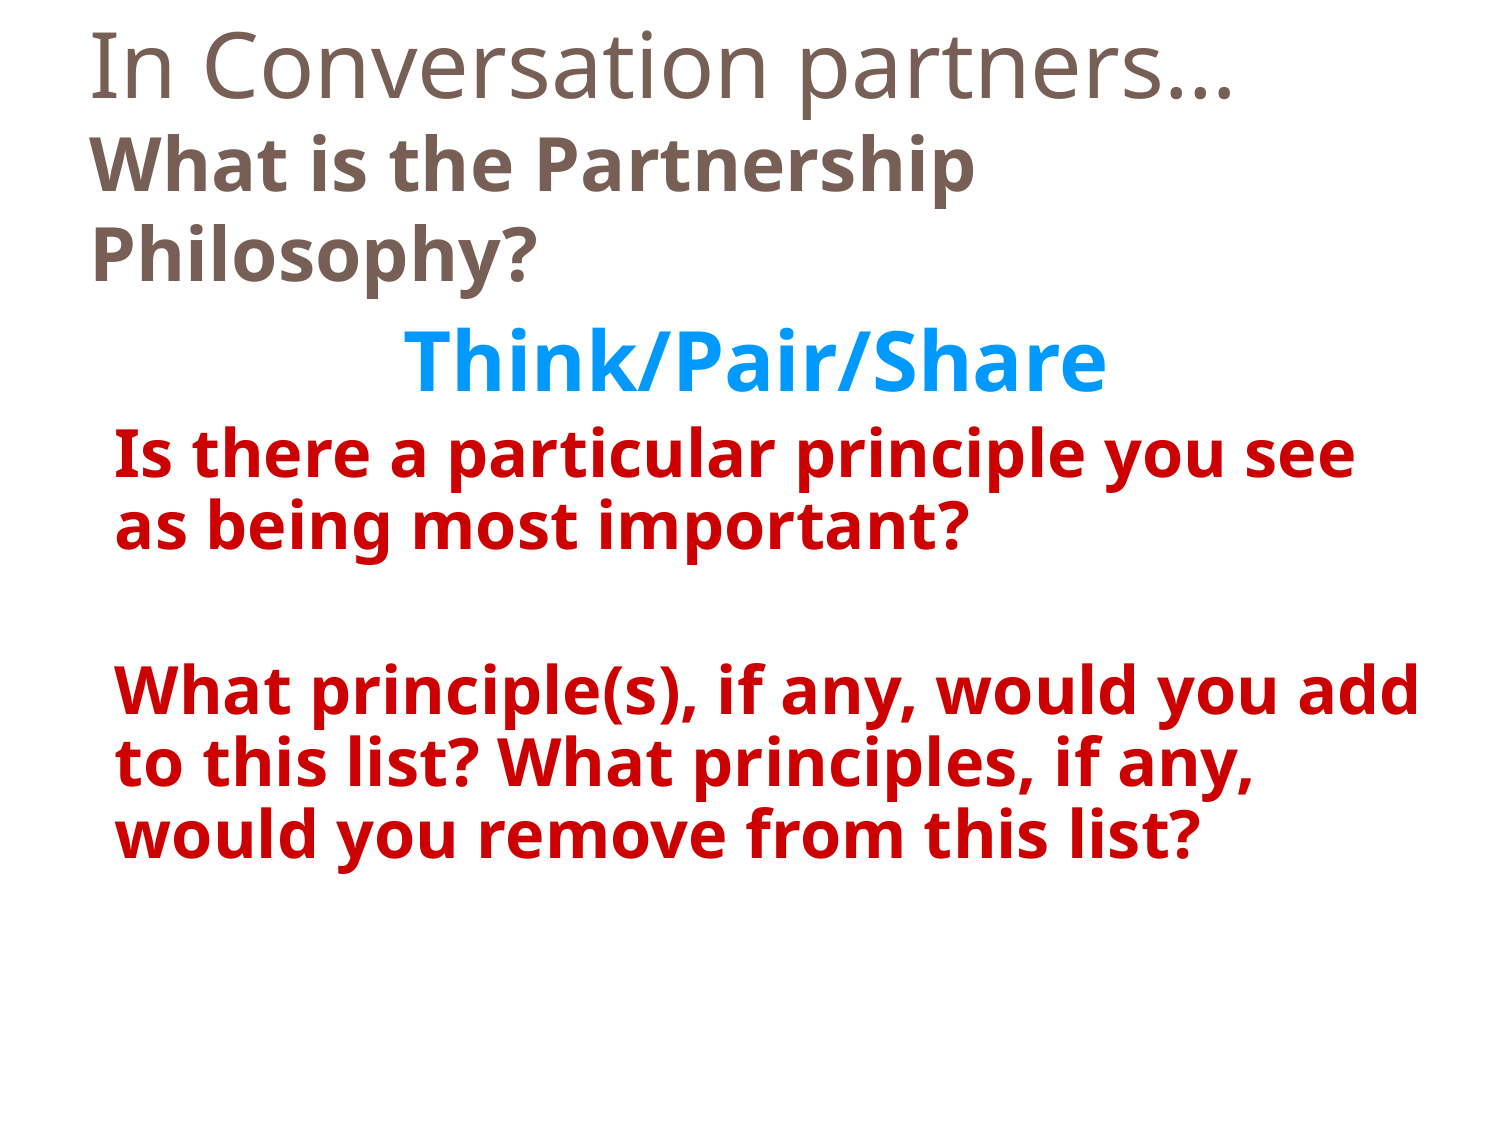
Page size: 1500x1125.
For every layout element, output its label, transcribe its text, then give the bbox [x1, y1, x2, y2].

text_box In Conversation partners… [74, 0, 1413, 163]
title What is the Partnership Philosophy? [75, 112, 1425, 300]
list Think/Pair/Share Is there a particular principle you see as being most important? What principle(s), if any, would you add to this list? What principles, if any, would you remove from this list? [0, 312, 1450, 1055]
